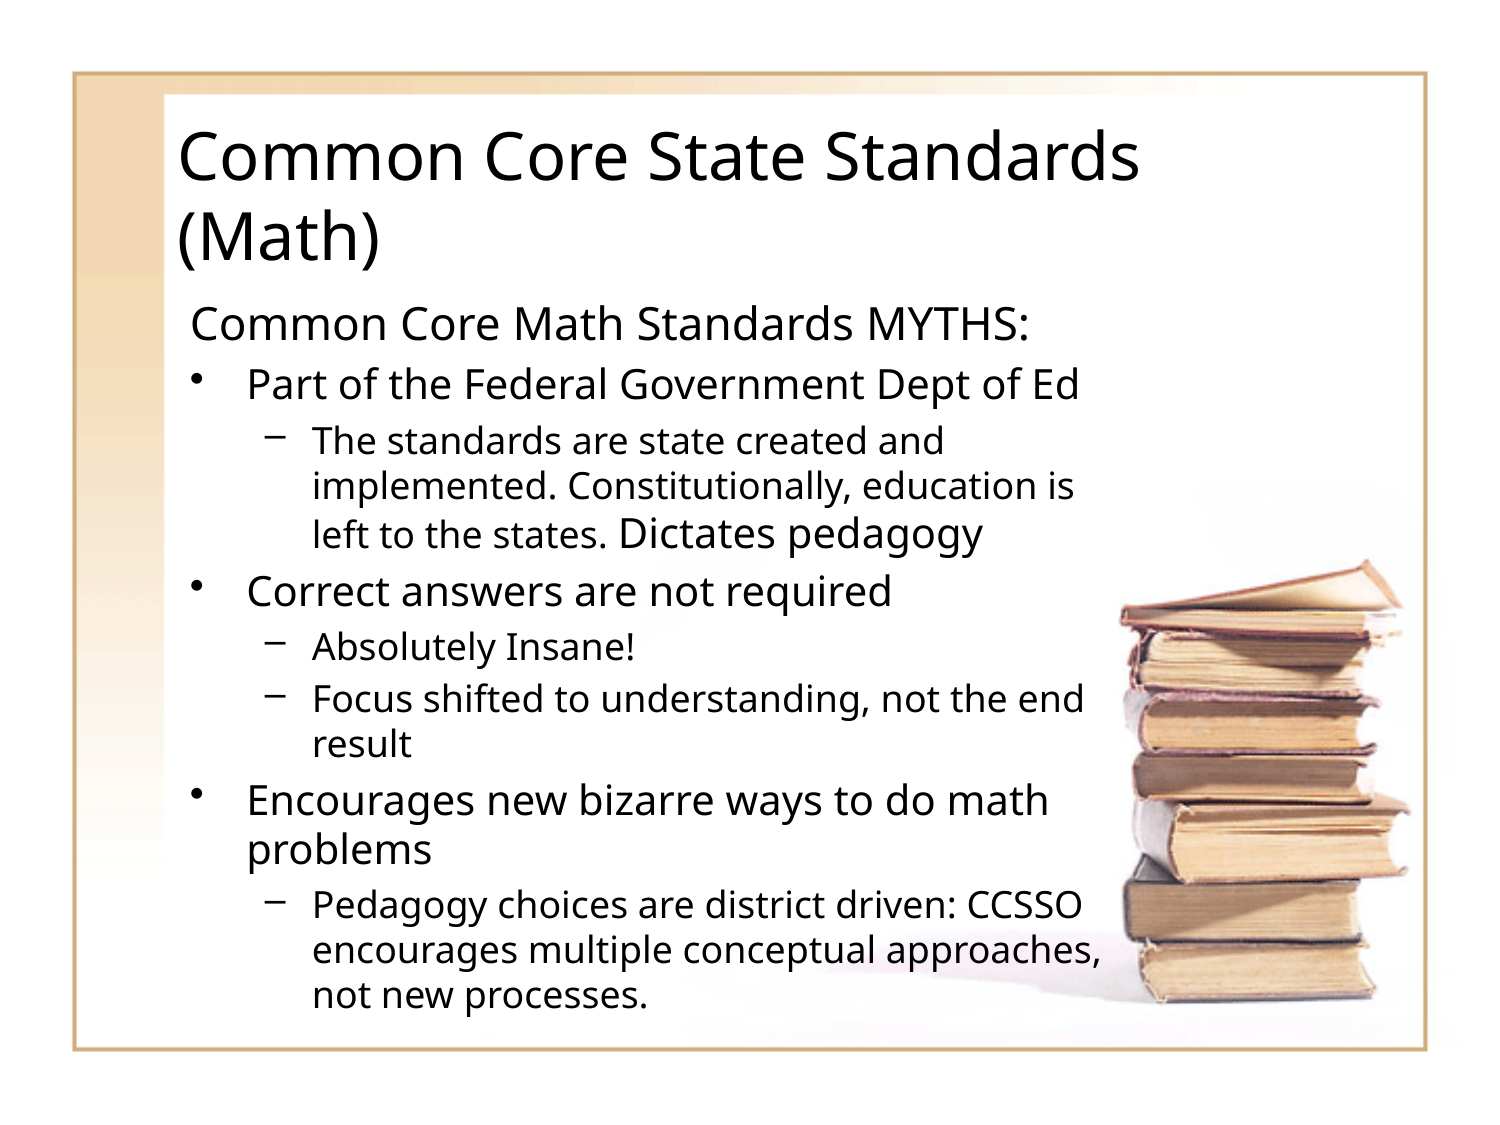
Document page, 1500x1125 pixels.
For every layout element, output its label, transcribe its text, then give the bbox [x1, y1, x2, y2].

title Common Core State Standards (Math) [162, 112, 1375, 275]
list Common Core Math Standards MYTHS: Part of the Federal Government Dept of Ed The standards are state created and implemented. Constitutionally, education is left to the states. Dictates pedagogy Correct answers are not required Absolutely Insane! Focus shifted to understanding, not the end result Encourages new bizarre ways to do math problems Pedagogy choices are district driven: CCSSO encourages multiple conceptual approaches, not new processes. [174, 287, 1125, 1025]
picture [0, 0, 1500, 1125]
